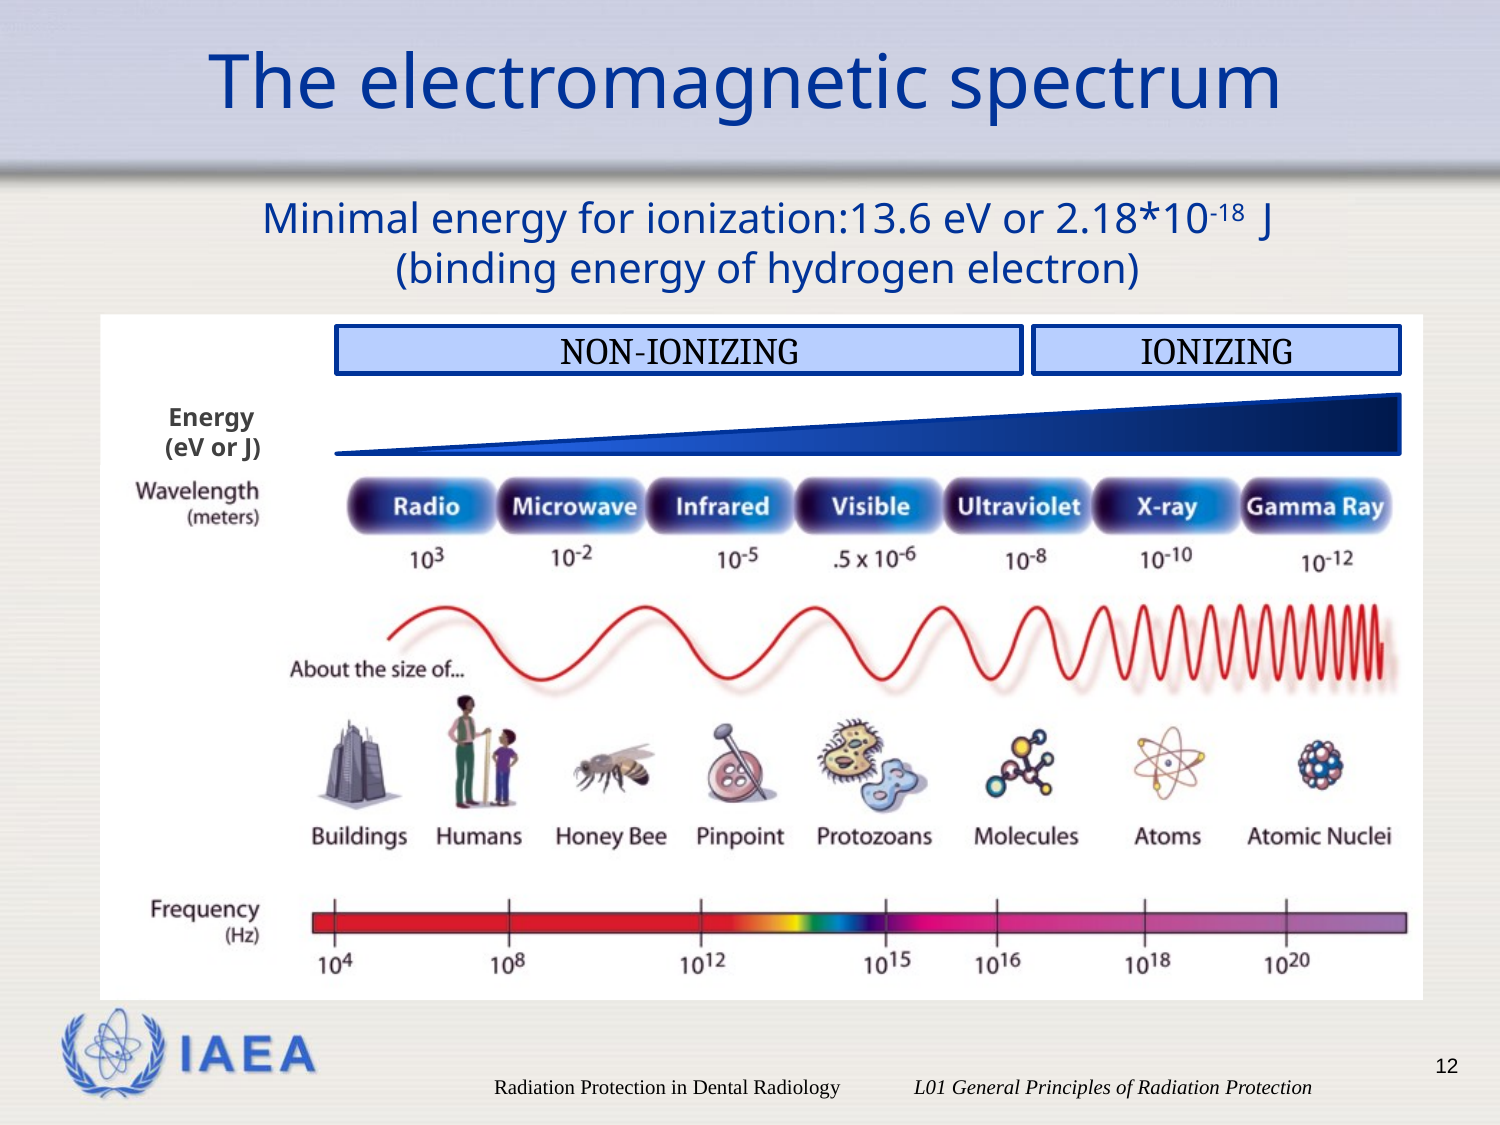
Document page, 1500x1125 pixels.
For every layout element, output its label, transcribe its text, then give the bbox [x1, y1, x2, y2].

slide_number 12 [1389, 1044, 1474, 1093]
picture [0, 0, 1500, 1125]
text_box Radiation Protection in Dental Radiology L01 General Principles of Radiation Protection [454, 1065, 1353, 1106]
text_box [98, 388, 1425, 465]
text_box NON-IONIZING [334, 324, 1024, 376]
text_box [334, 392, 1402, 456]
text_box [100, 465, 1424, 1000]
text_box Energy (eV or J) [150, 394, 276, 463]
text_box IONIZING [1031, 324, 1402, 376]
list Minimal energy for ionization:13.6 eV or 2.18*10-18 J (binding energy of hydrogen electron) [64, 184, 1471, 388]
title The electromagnetic spectrum [46, 15, 1447, 142]
